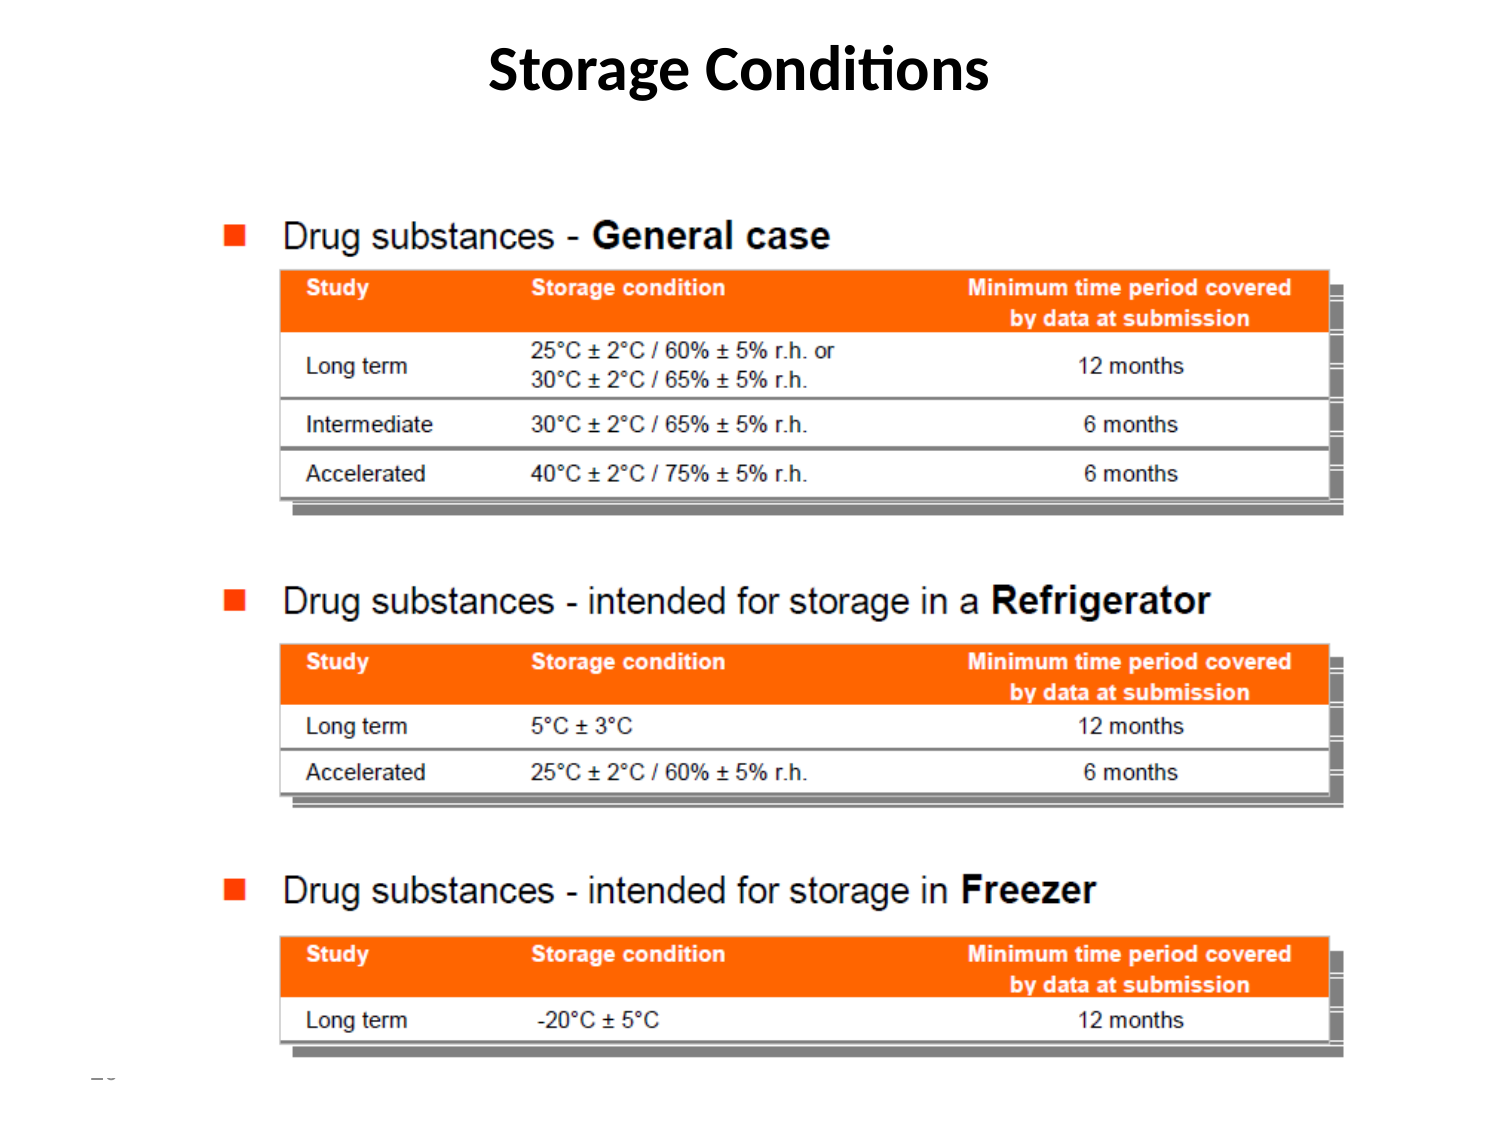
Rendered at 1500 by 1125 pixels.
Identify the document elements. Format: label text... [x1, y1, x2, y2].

title Storage Conditions [64, 19, 1415, 112]
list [88, 136, 1459, 1078]
slide_number 20 [75, 1042, 425, 1103]
